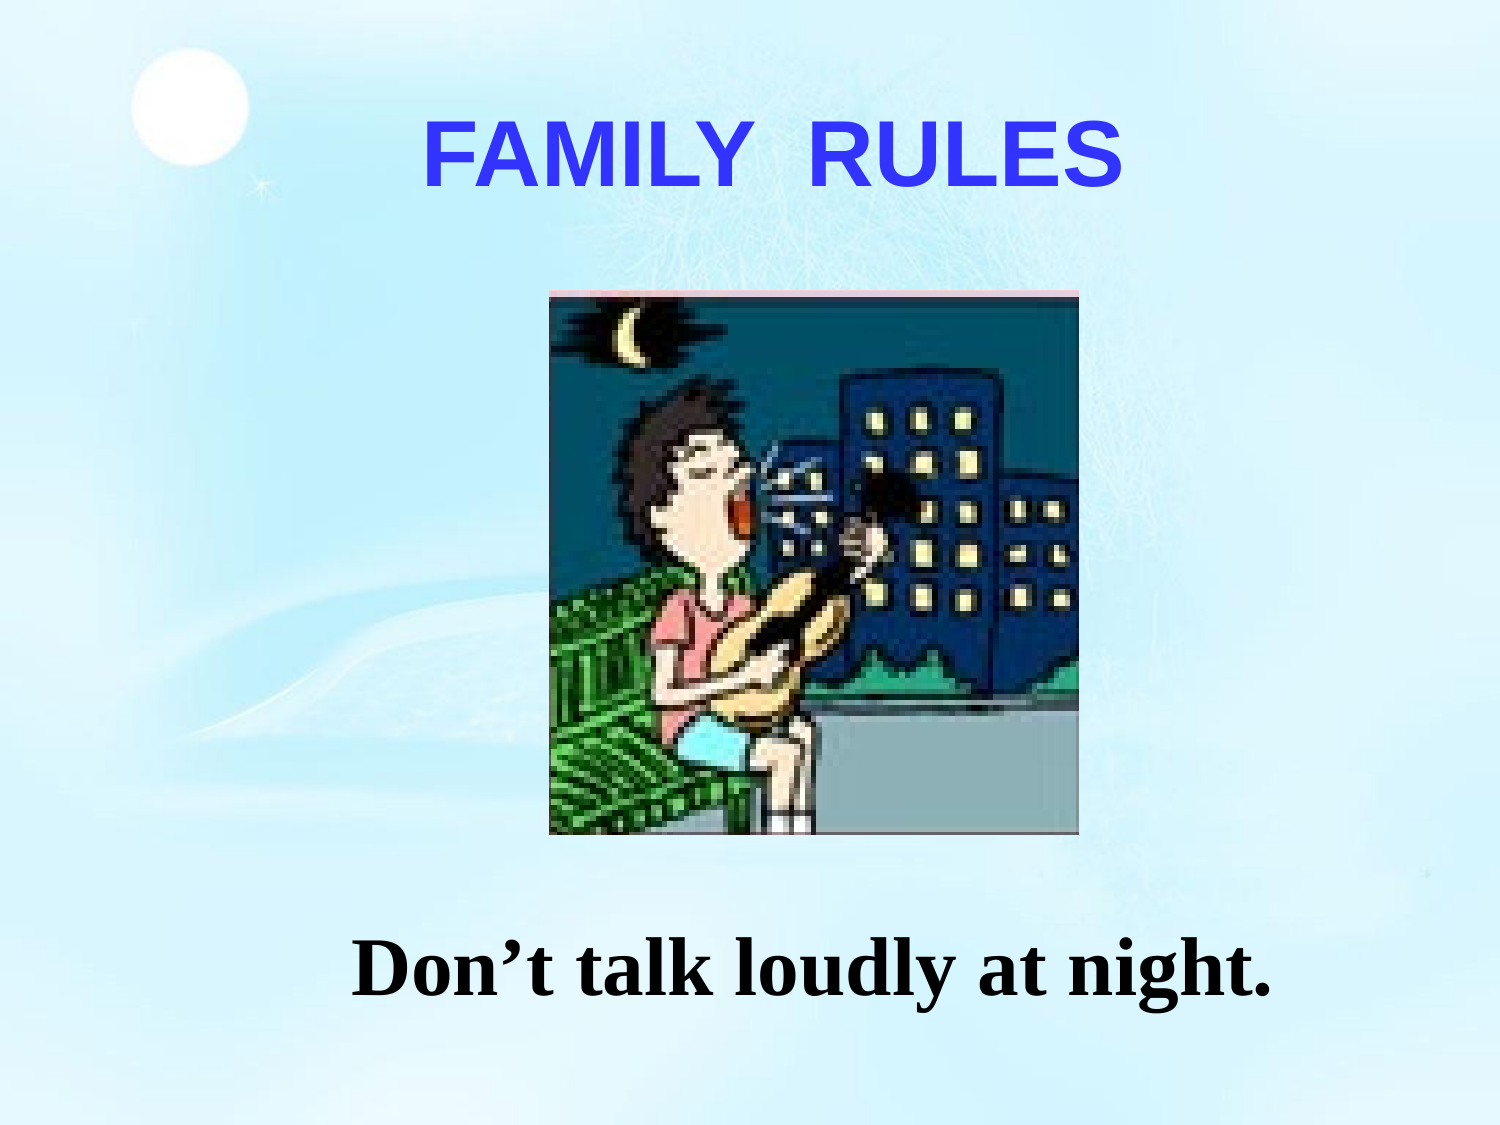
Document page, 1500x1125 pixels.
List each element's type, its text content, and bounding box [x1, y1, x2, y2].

text_box Don’t talk loudly at night. [336, 904, 1306, 1020]
picture [0, 0, 1500, 1125]
text_box FAMILY RULES [359, 90, 1187, 209]
